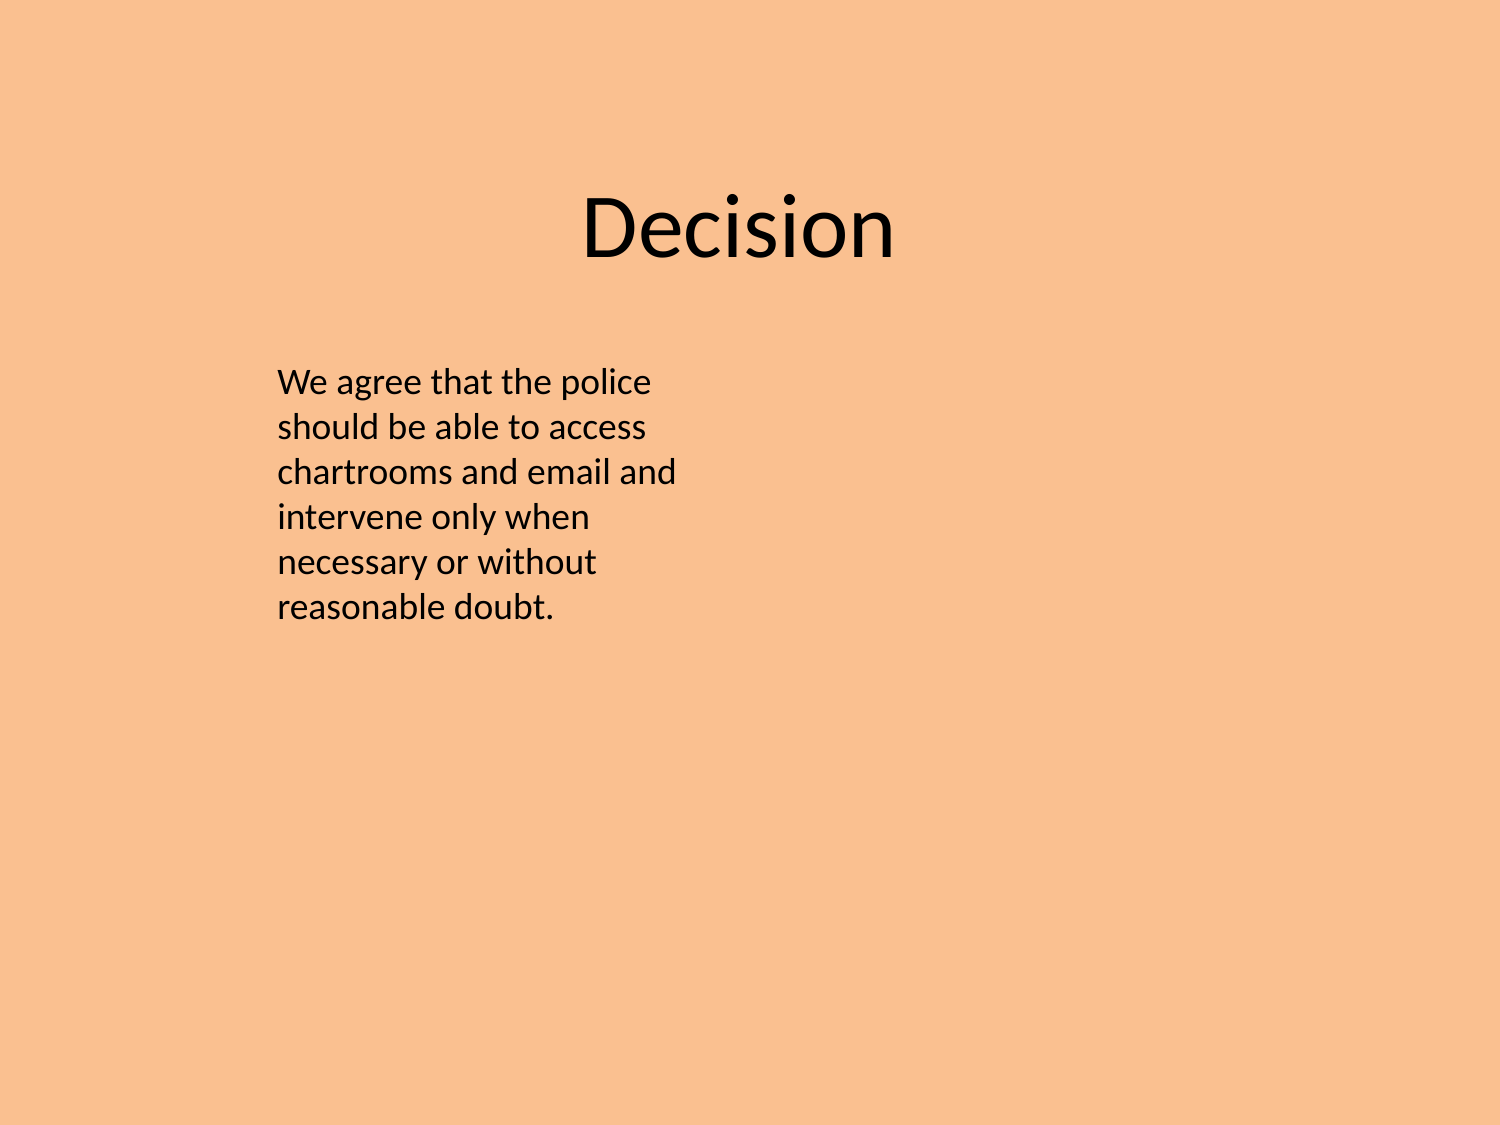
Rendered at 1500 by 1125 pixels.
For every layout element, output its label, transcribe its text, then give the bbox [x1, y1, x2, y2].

title Decision [112, 99, 1388, 342]
text_box We agree that the police should be able to access chartrooms and email and intervene only when necessary or without reasonable doubt. [262, 349, 700, 635]
